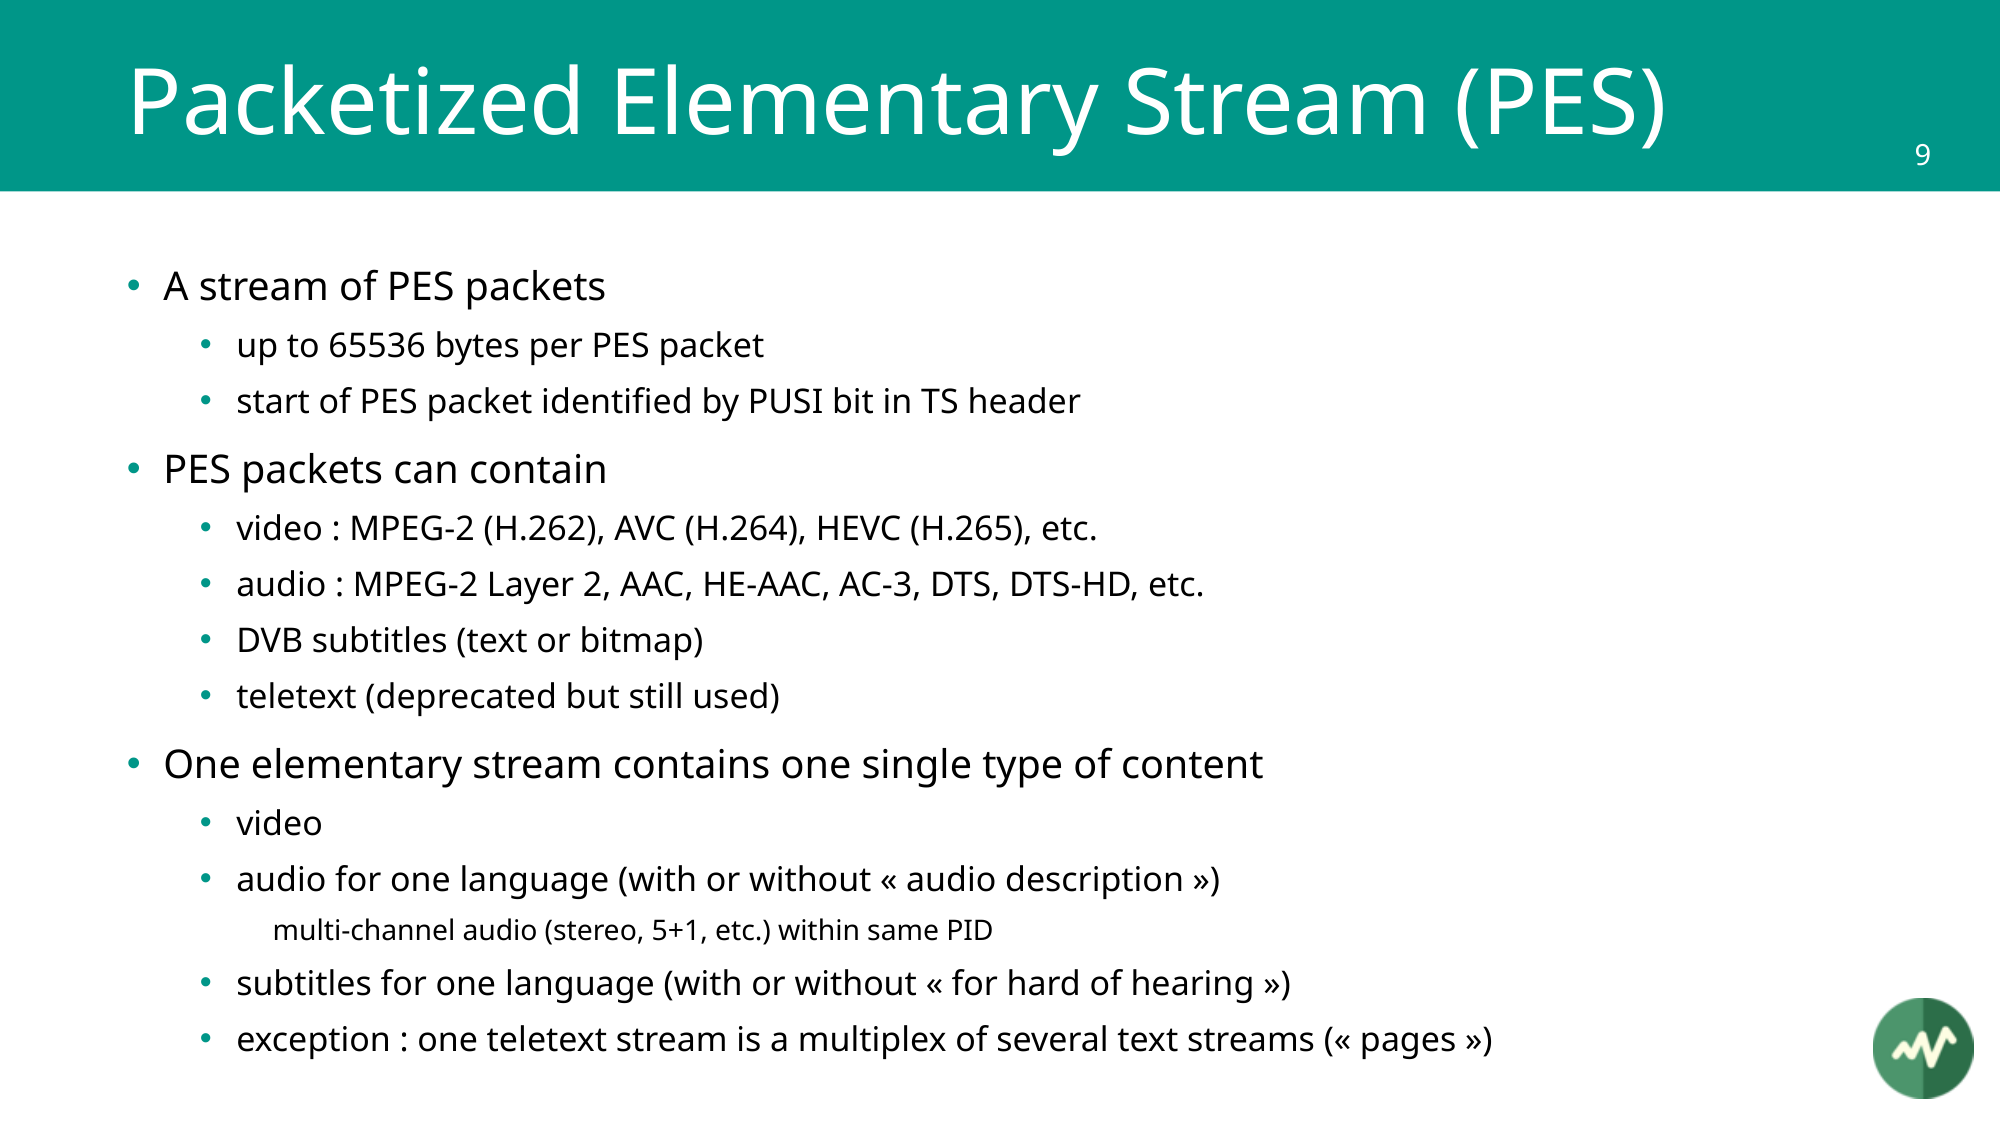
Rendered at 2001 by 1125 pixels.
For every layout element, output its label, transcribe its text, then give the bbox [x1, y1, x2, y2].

title Packetized Elementary Stream (PES) [111, 39, 1812, 171]
list A stream of PES packets up to 65536 bytes per PES packet start of PES packet identified by PUSI bit in TS header PES packets can contain video : MPEG-2 (H.262), AVC (H.264), HEVC (H.265), etc. audio : MPEG-2 Layer 2, AAC, HE-AAC, AC-3, DTS, DTS-HD, etc. DVB subtitles (text or bitmap) teletext (deprecated but still used) One elementary stream contains one single type of content video audio for one language (with or without « audio description ») multi-channel audio (stereo, 5+1, etc.) within same PID subtitles for one language (with or without « for hard of hearing ») exception : one teletext stream is a multiplex of several text streams (« pages ») [111, 244, 1812, 1071]
picture [1873, 998, 1974, 1099]
